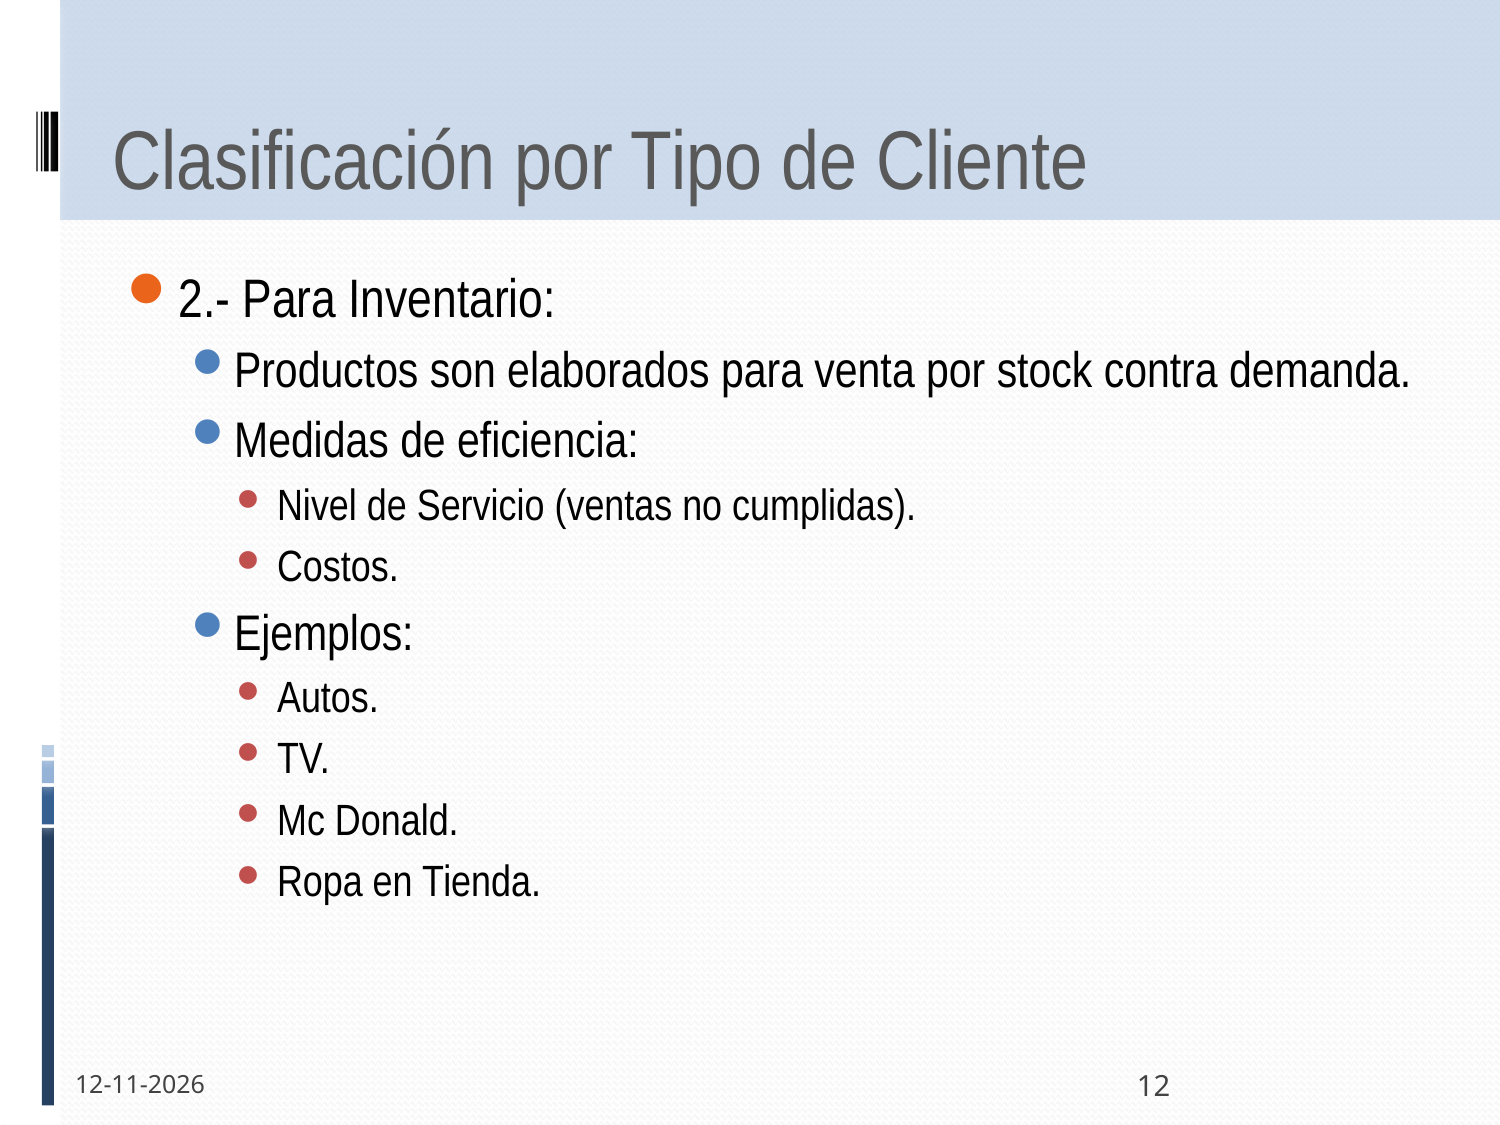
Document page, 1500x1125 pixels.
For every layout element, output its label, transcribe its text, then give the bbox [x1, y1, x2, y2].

slide_number 12 [1045, 1046, 1171, 1107]
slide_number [75, 1042, 243, 1103]
title Clasificación por Tipo de Cliente [111, 18, 1436, 207]
list 2.- Para Inventario: Productos son elaborados para venta por stock contra demanda. Medidas de eficiencia: Nivel de Servicio (ventas no cumplidas). Costos. Ejemplos: Autos. TV. Mc Donald. Ropa en Tienda. [111, 255, 1436, 1038]
